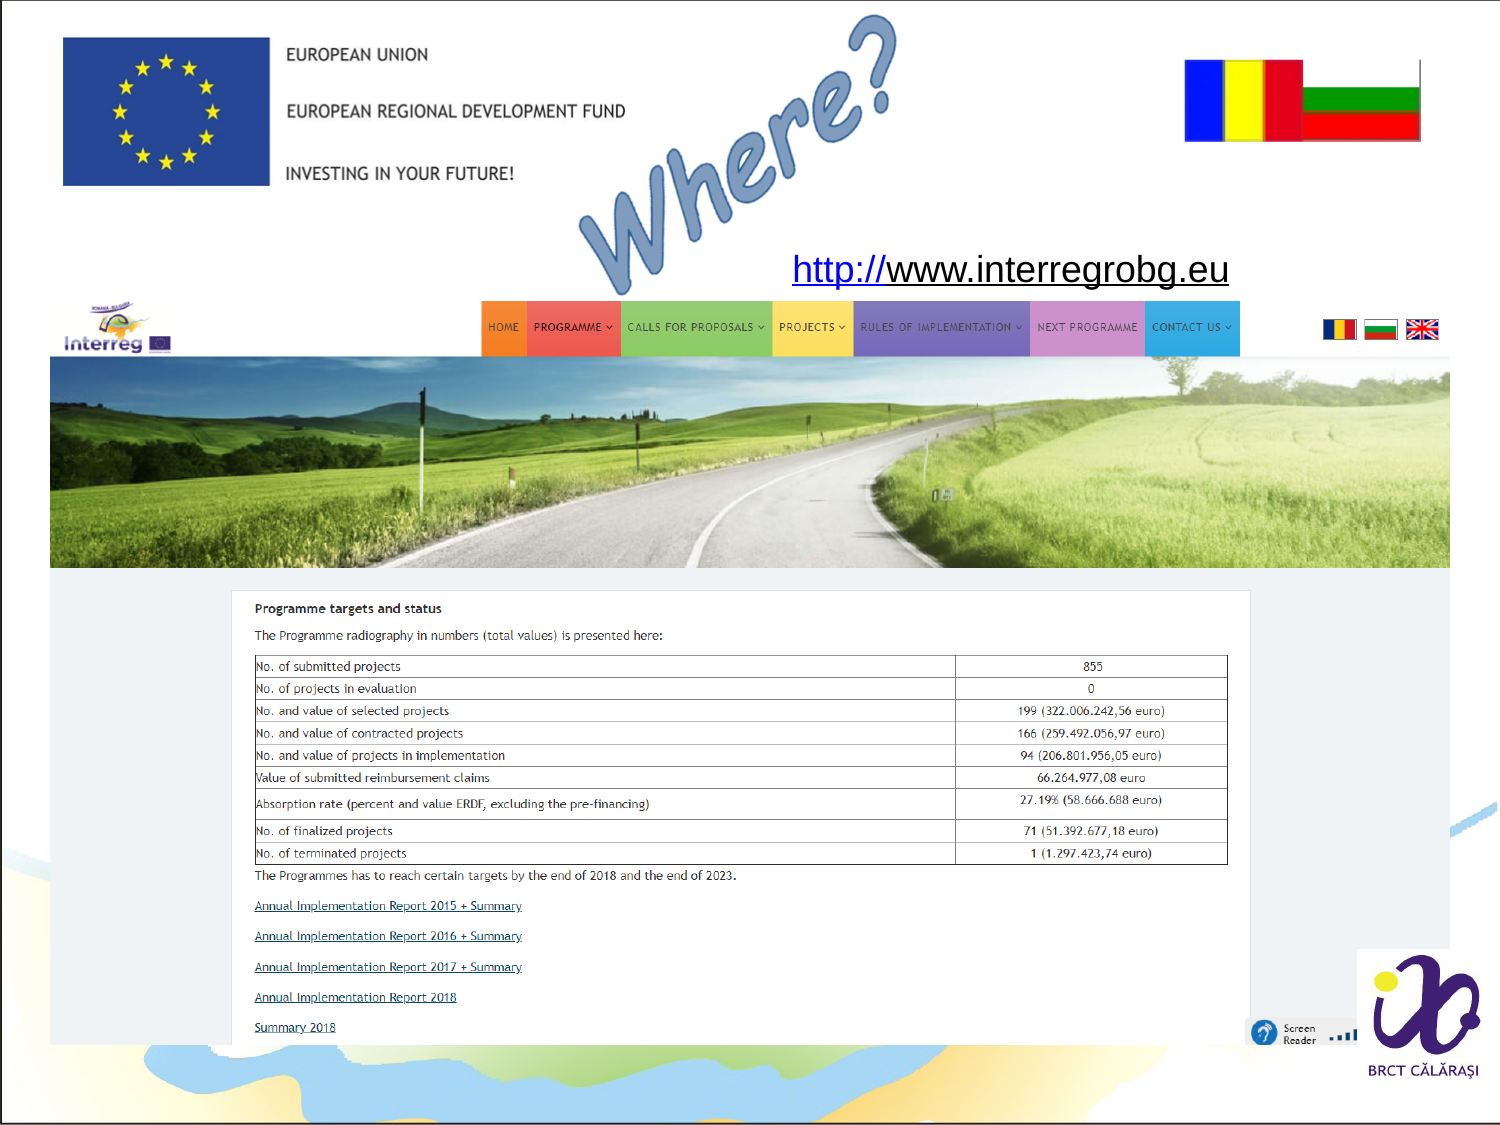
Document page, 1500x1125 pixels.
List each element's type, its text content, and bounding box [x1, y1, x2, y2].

text_box http://www.interregrobg.eu [777, 237, 1255, 298]
picture [0, 0, 1500, 1125]
